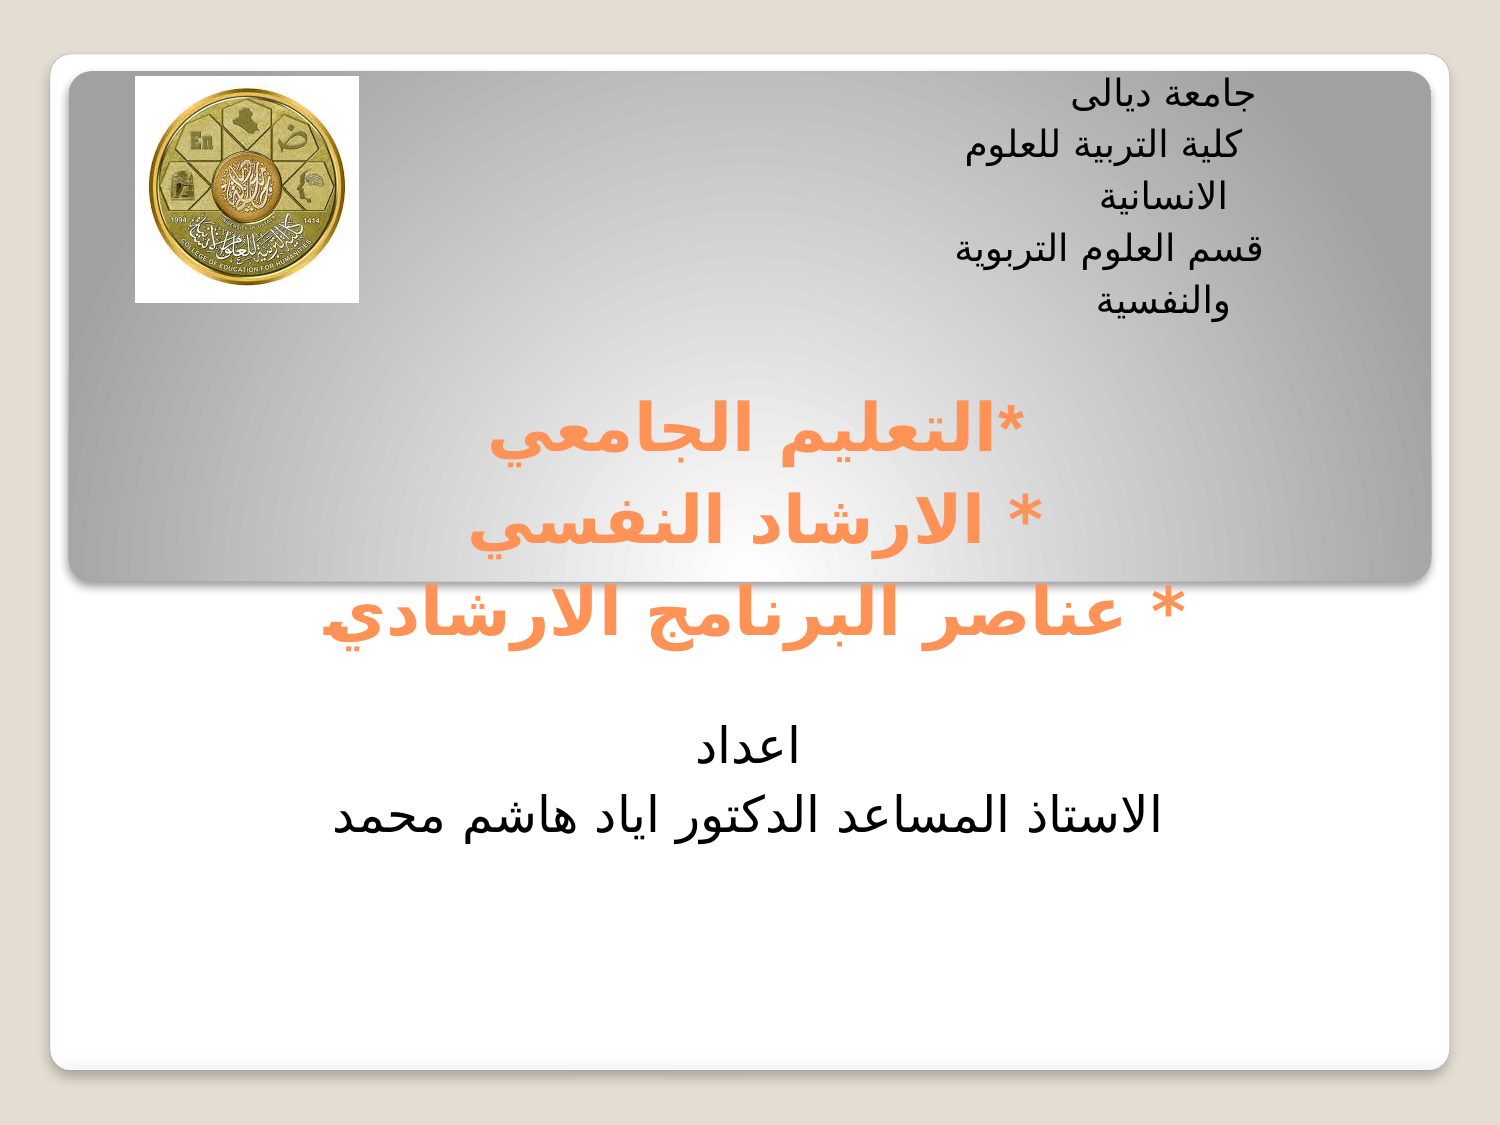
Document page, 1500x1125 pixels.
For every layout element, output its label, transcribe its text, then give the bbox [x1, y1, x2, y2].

text_box جامعة ديالى كلية التربية للعلوم الانسانية قسم العلوم التربوية والنفسية [891, 54, 1424, 328]
subtitle اعداد الاستاذ المساعد الدكتور اياد هاشم محمد [218, 704, 1269, 1012]
picture [135, 75, 359, 303]
title *التعليم الجامعي * الارشاد النفسي * عناصر البرنامج الارشادي [171, 338, 1341, 717]
